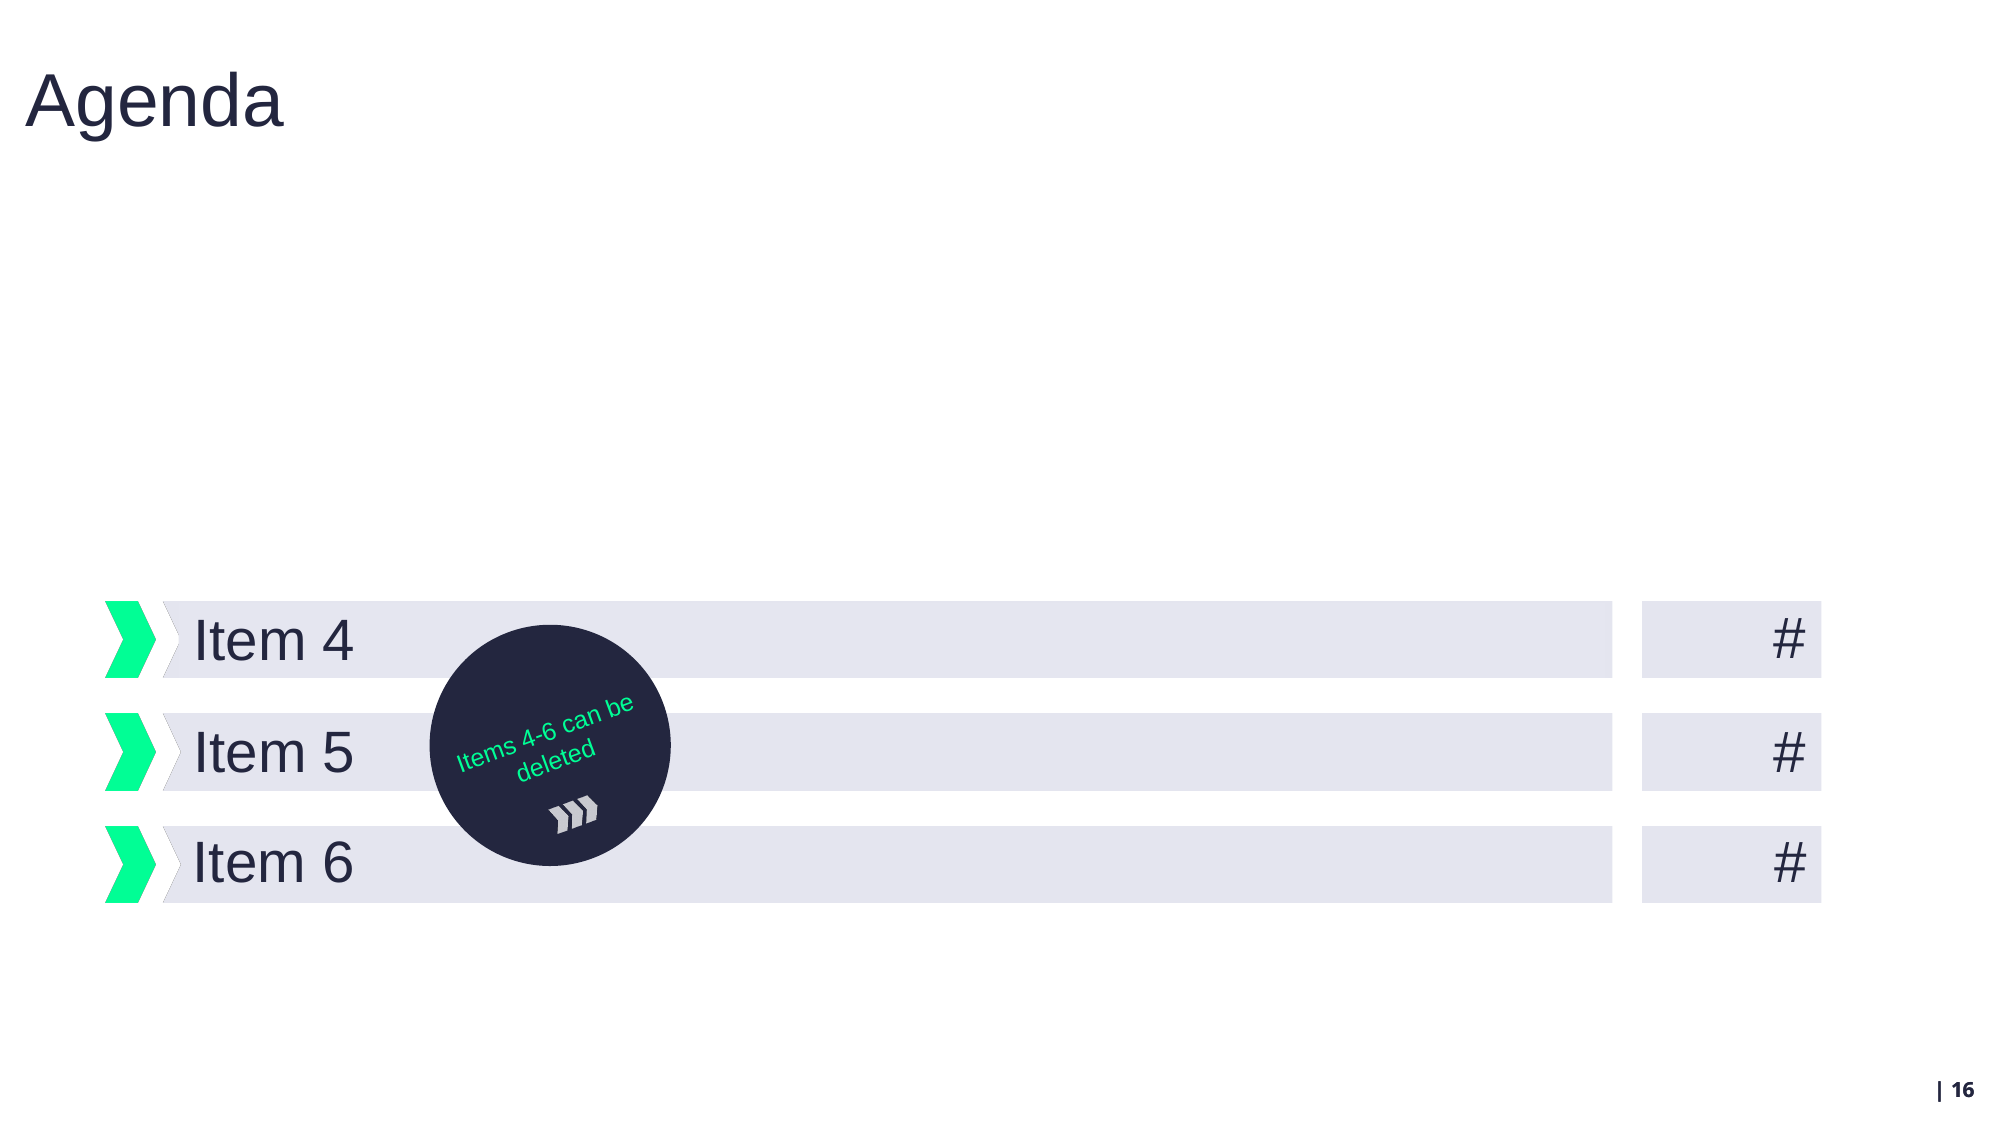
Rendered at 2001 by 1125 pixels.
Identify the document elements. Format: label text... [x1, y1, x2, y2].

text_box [679, 713, 1822, 791]
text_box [104, 824, 1823, 904]
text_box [104, 713, 422, 791]
list Agenda [25, 62, 1975, 144]
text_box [104, 600, 1822, 679]
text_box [422, 624, 679, 867]
